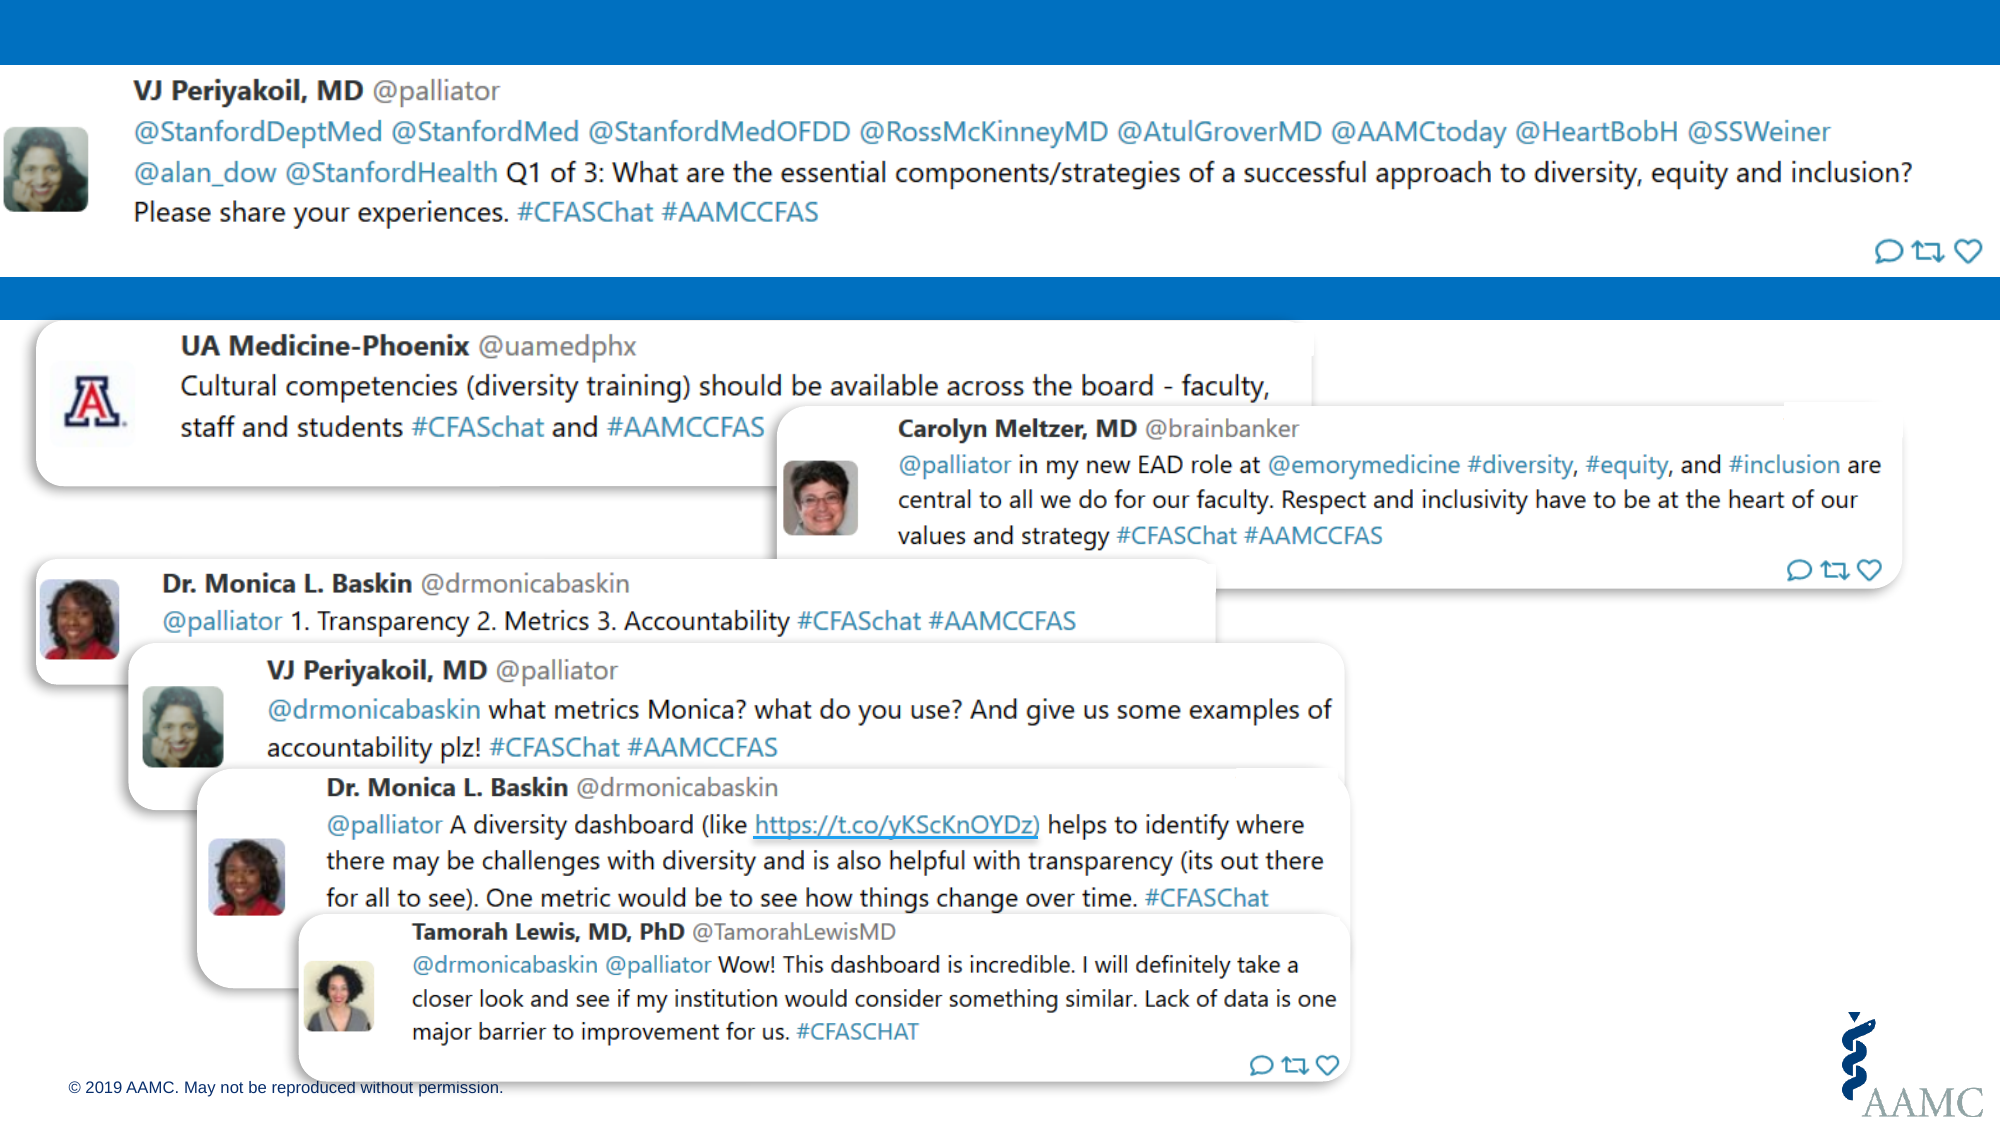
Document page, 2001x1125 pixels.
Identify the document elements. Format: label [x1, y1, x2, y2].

picture [1842, 1012, 1983, 1117]
text_box [35, 320, 1314, 487]
text_box [128, 642, 1345, 811]
text_box [776, 402, 1903, 589]
text_box [298, 913, 1351, 1082]
text_box [35, 558, 1216, 685]
text_box [196, 768, 1351, 989]
text_box [0, 0, 2000, 318]
